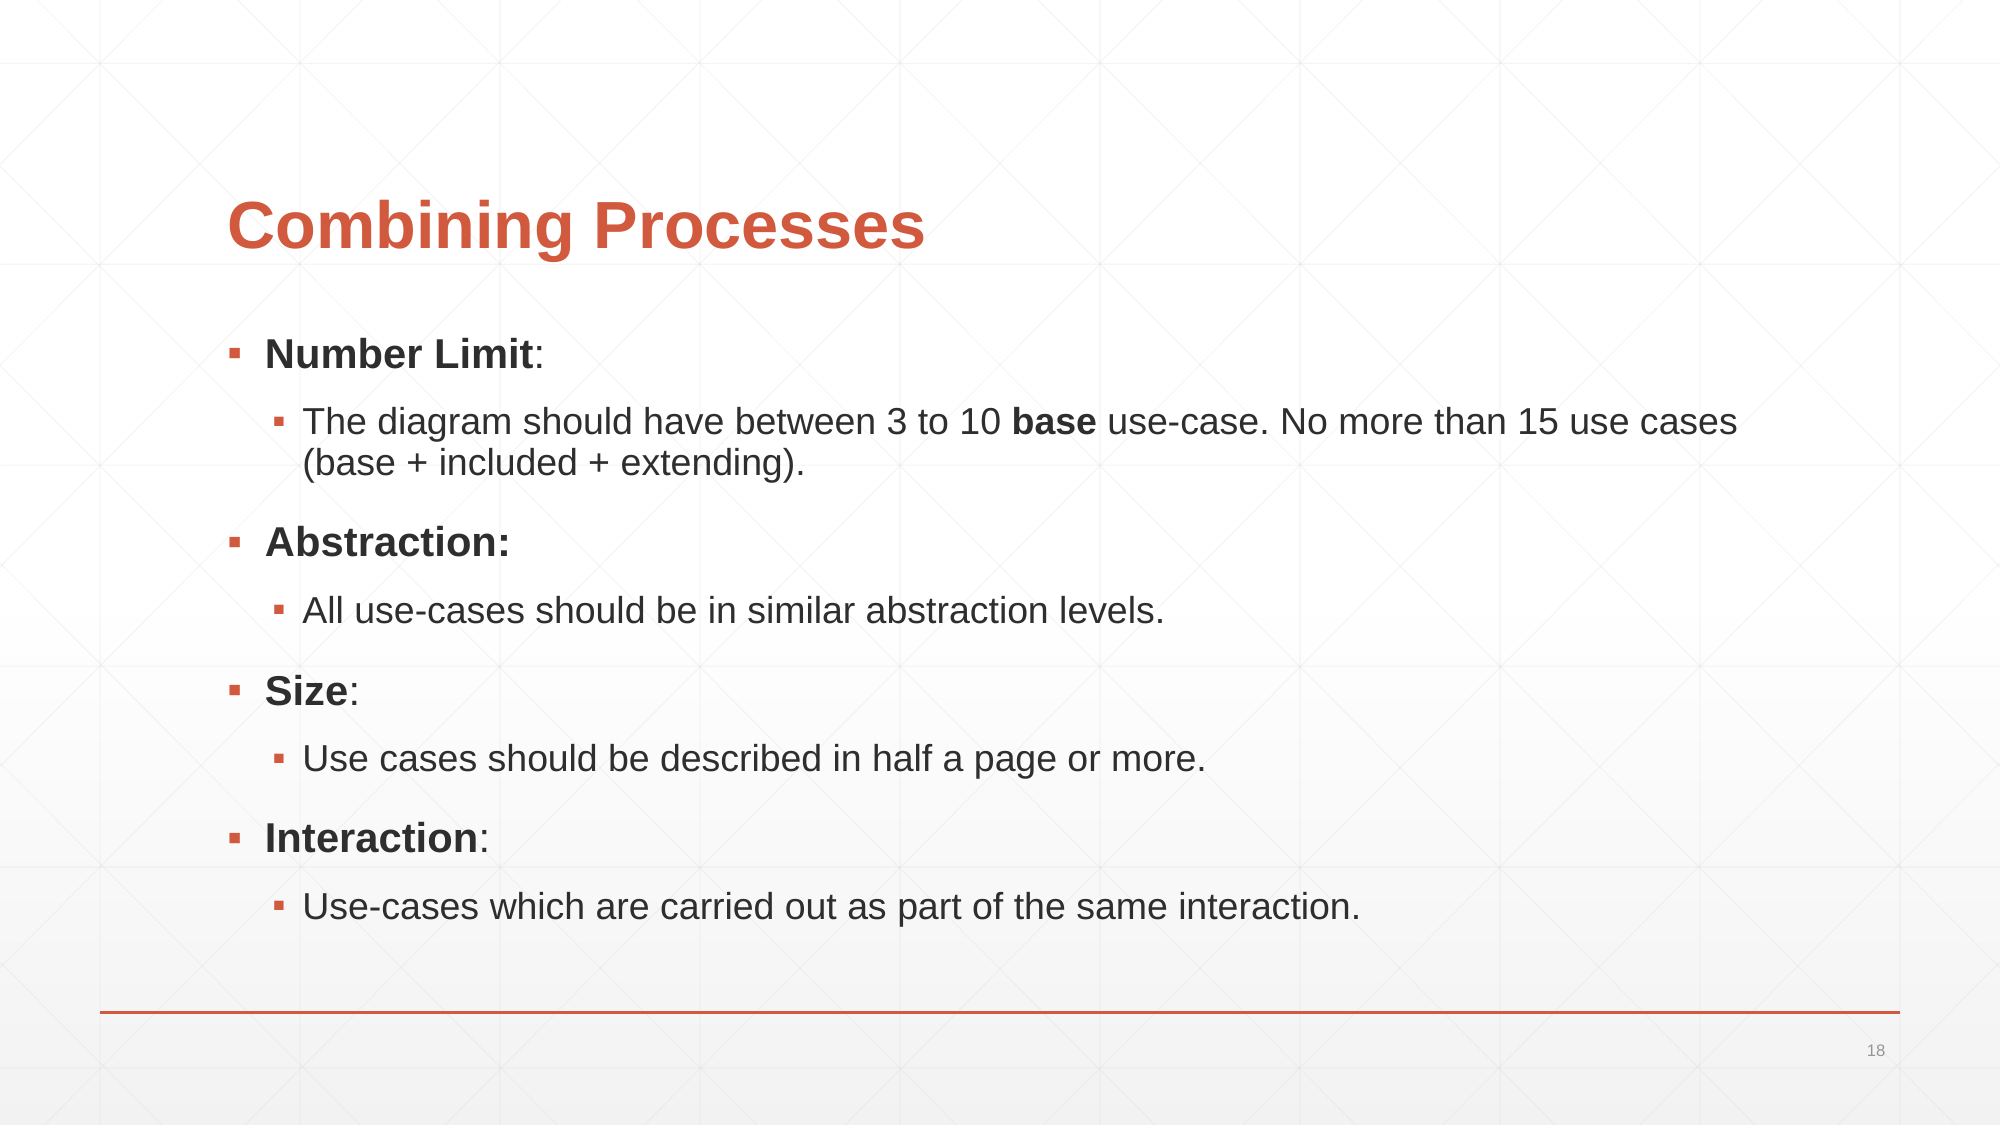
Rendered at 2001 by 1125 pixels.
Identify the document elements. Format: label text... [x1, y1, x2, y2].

list Number Limit: The diagram should have between 3 to 10 base use-case. No more than 15 use cases (base + included + extending). Abstraction: All use-cases should be in similar abstraction levels. Size: Use cases should be described in half a page or more. Interaction: Use-cases which are carried out as part of the same interaction. [212, 324, 1788, 950]
slide_number 18 [1749, 1031, 1901, 1069]
title Combining Processes [212, 82, 1788, 271]
